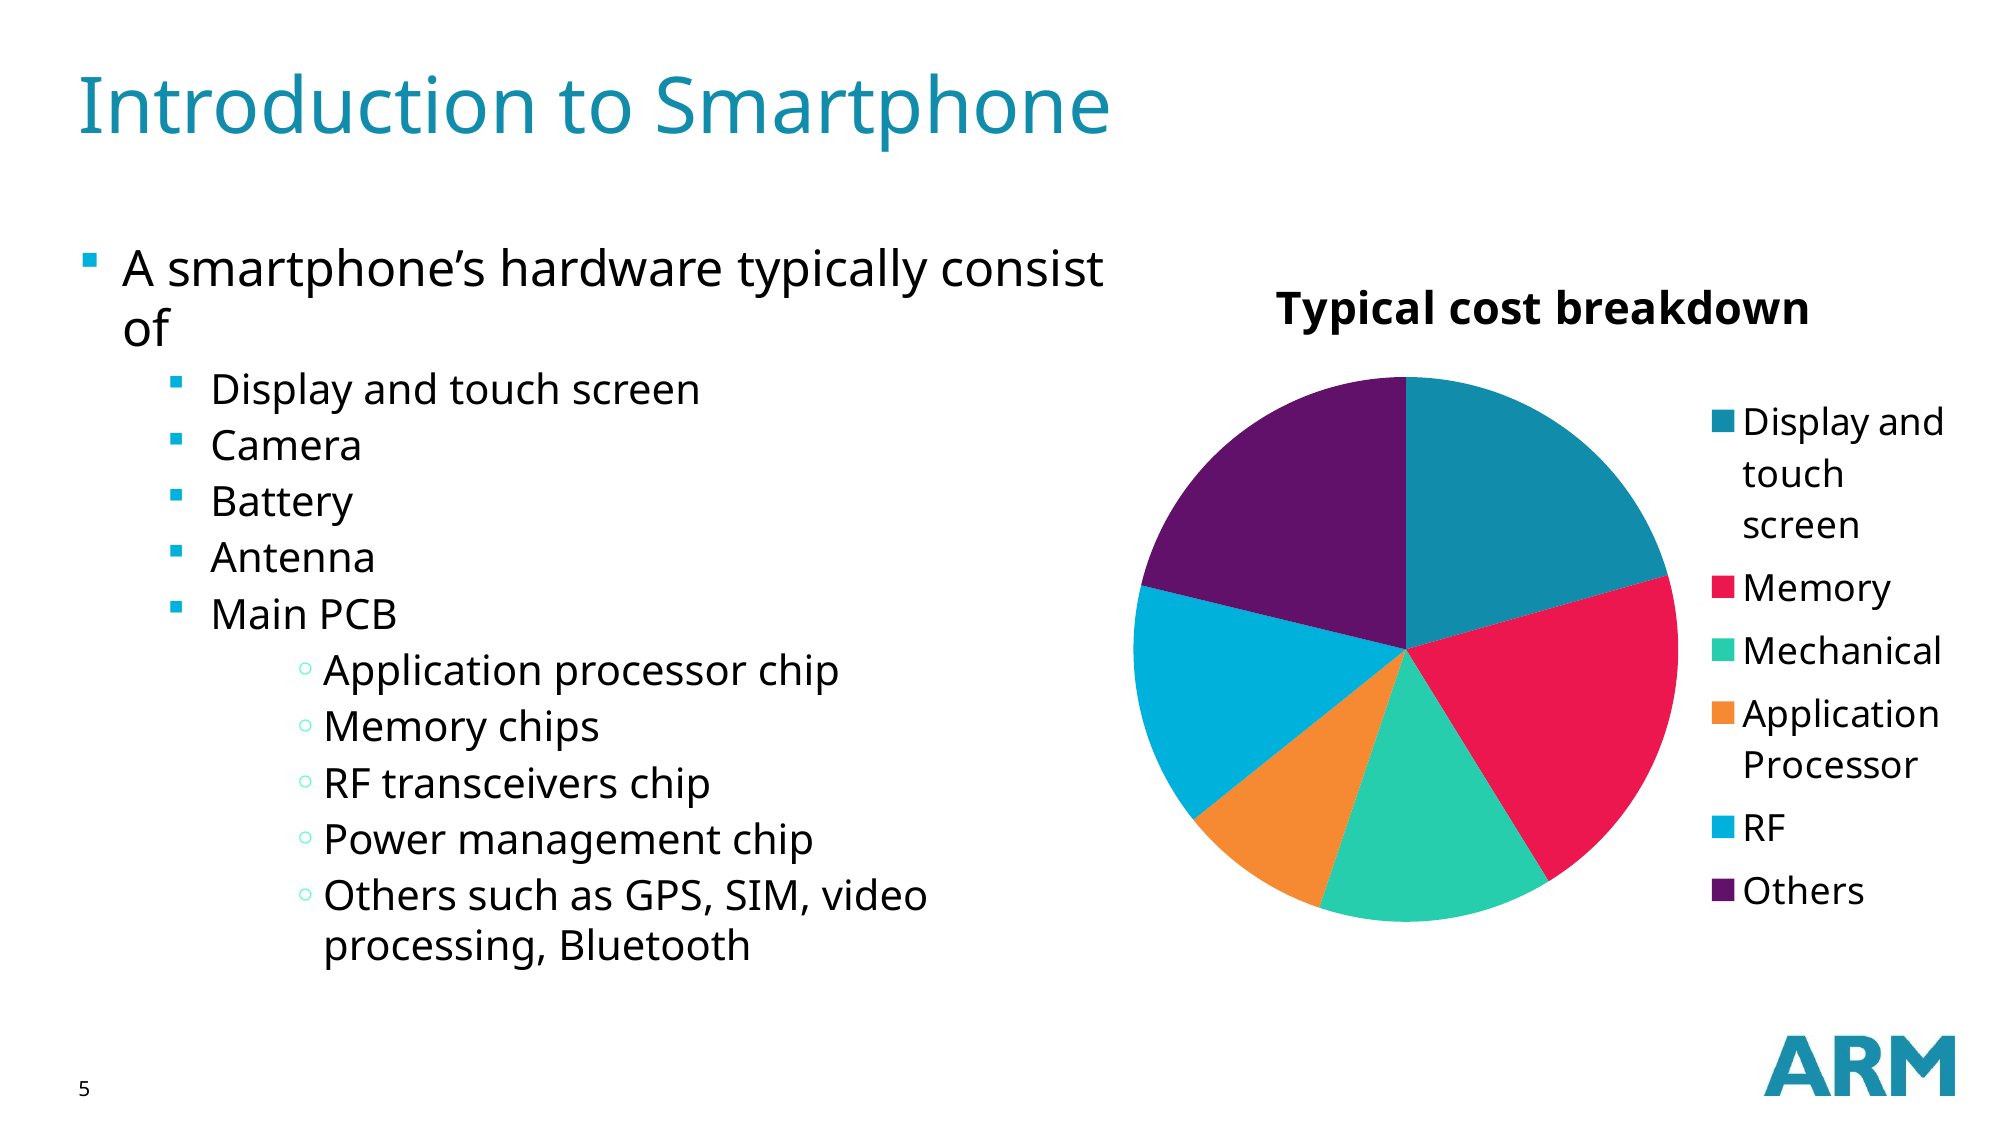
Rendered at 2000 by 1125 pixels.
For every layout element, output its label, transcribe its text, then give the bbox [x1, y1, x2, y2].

picture [1763, 1035, 1955, 1096]
list A smartphone’s hardware typically consist of Display and touch screen Camera Battery Antenna Main PCB Application processor chip Memory chips RF transceivers chip Power management chip Others such as GPS, SIM, video processing, Bluetooth [78, 236, 1141, 1079]
chart [1116, 223, 1967, 965]
title Introduction to Smartphone [78, 55, 1910, 150]
